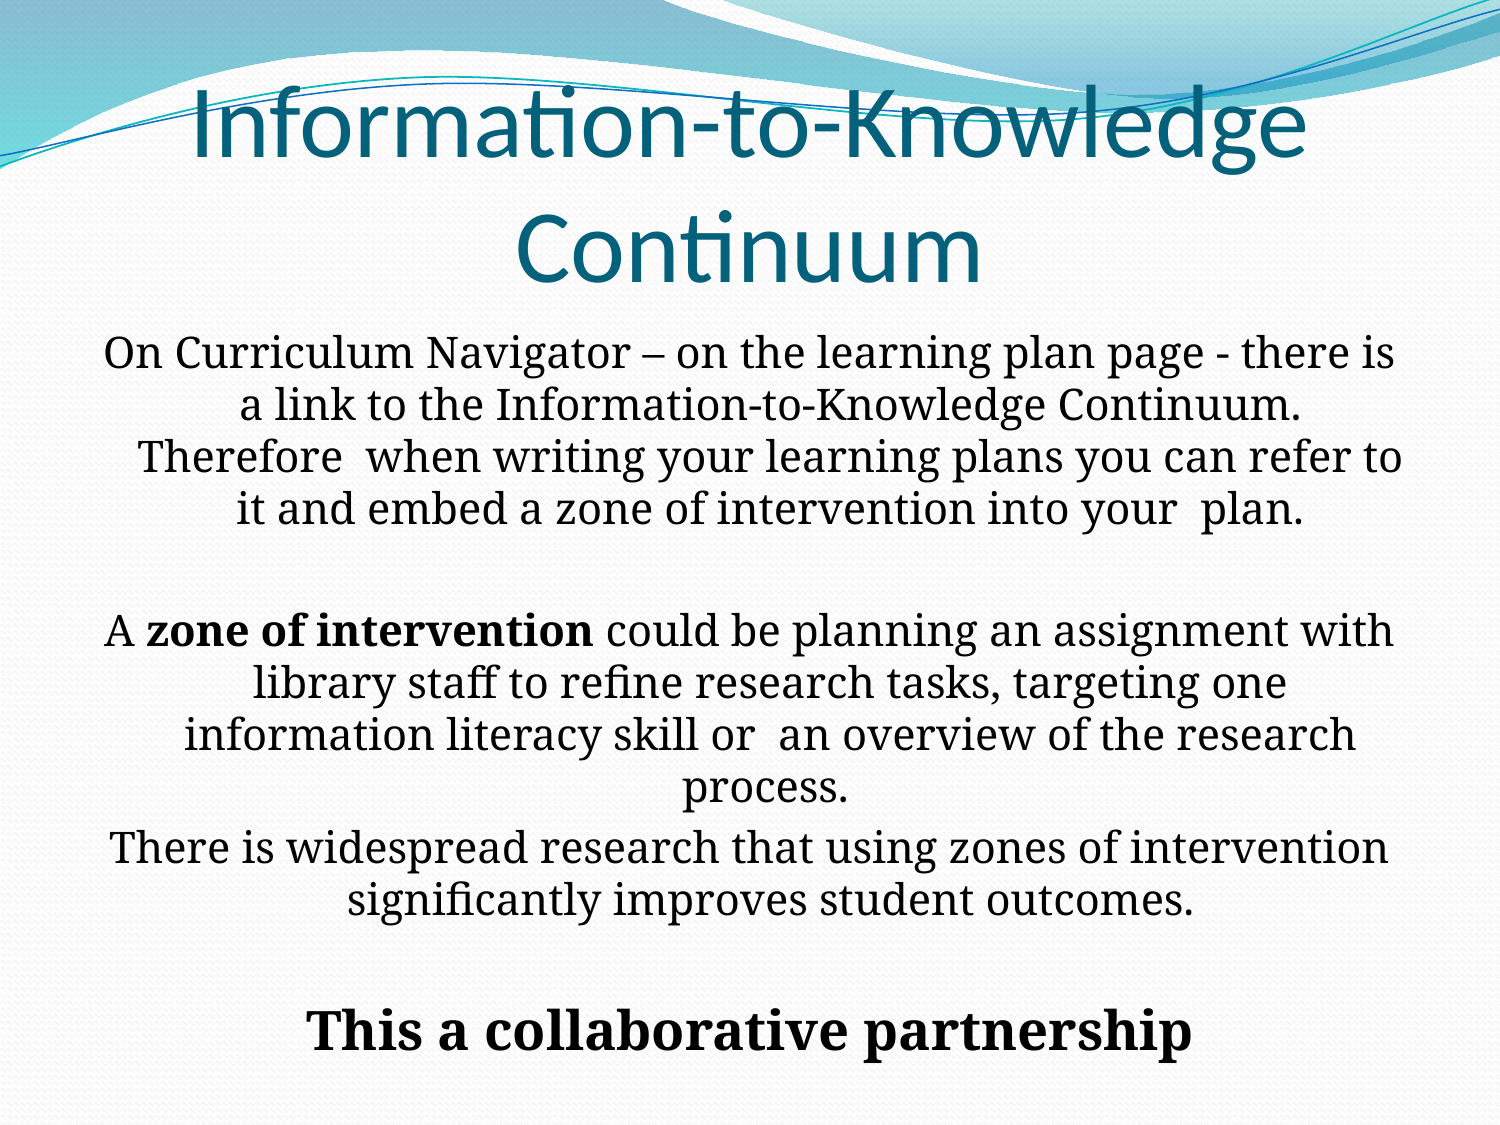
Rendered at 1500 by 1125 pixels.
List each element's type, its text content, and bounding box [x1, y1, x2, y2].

list On Curriculum Navigator – on the learning plan page - there is a link to the Information-to-Knowledge Continuum. Therefore when writing your learning plans you can refer to it and embed a zone of intervention into your plan. A zone of intervention could be planning an assignment with library staff to refine research tasks, targeting one information literacy skill or an overview of the research process. There is widespread research that using zones of intervention significantly improves student outcomes. This a collaborative partnership [75, 317, 1425, 1079]
title Information-to-Knowledge Continuum [75, 115, 1425, 303]
